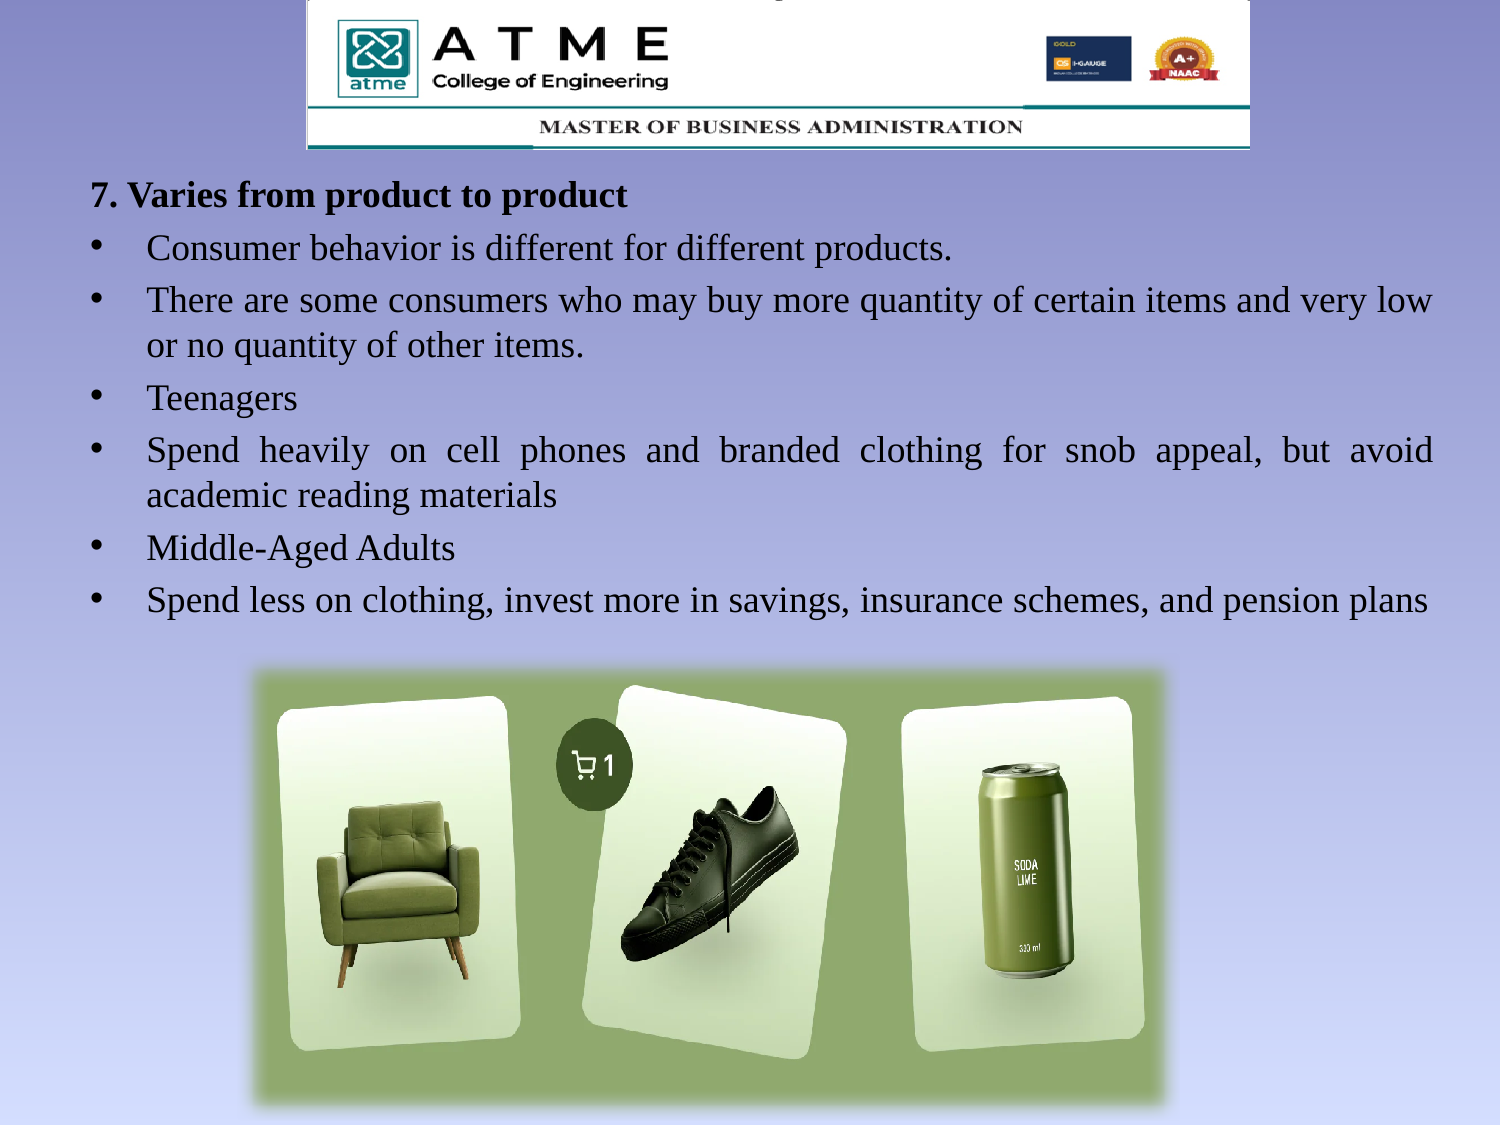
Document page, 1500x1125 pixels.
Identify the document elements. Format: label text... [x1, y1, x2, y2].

picture [306, 0, 1250, 150]
picture [237, 653, 1180, 1122]
list 7. Varies from product to product Consumer behavior is different for different products. There are some consumers who may buy more quantity of certain items and very low or no quantity of other items. Teenagers Spend heavily on cell phones and branded clothing for snob appeal, but avoid academic reading materials Middle-Aged Adults Spend less on clothing, invest more in savings, insurance schemes, and pension plans [75, 162, 1450, 825]
